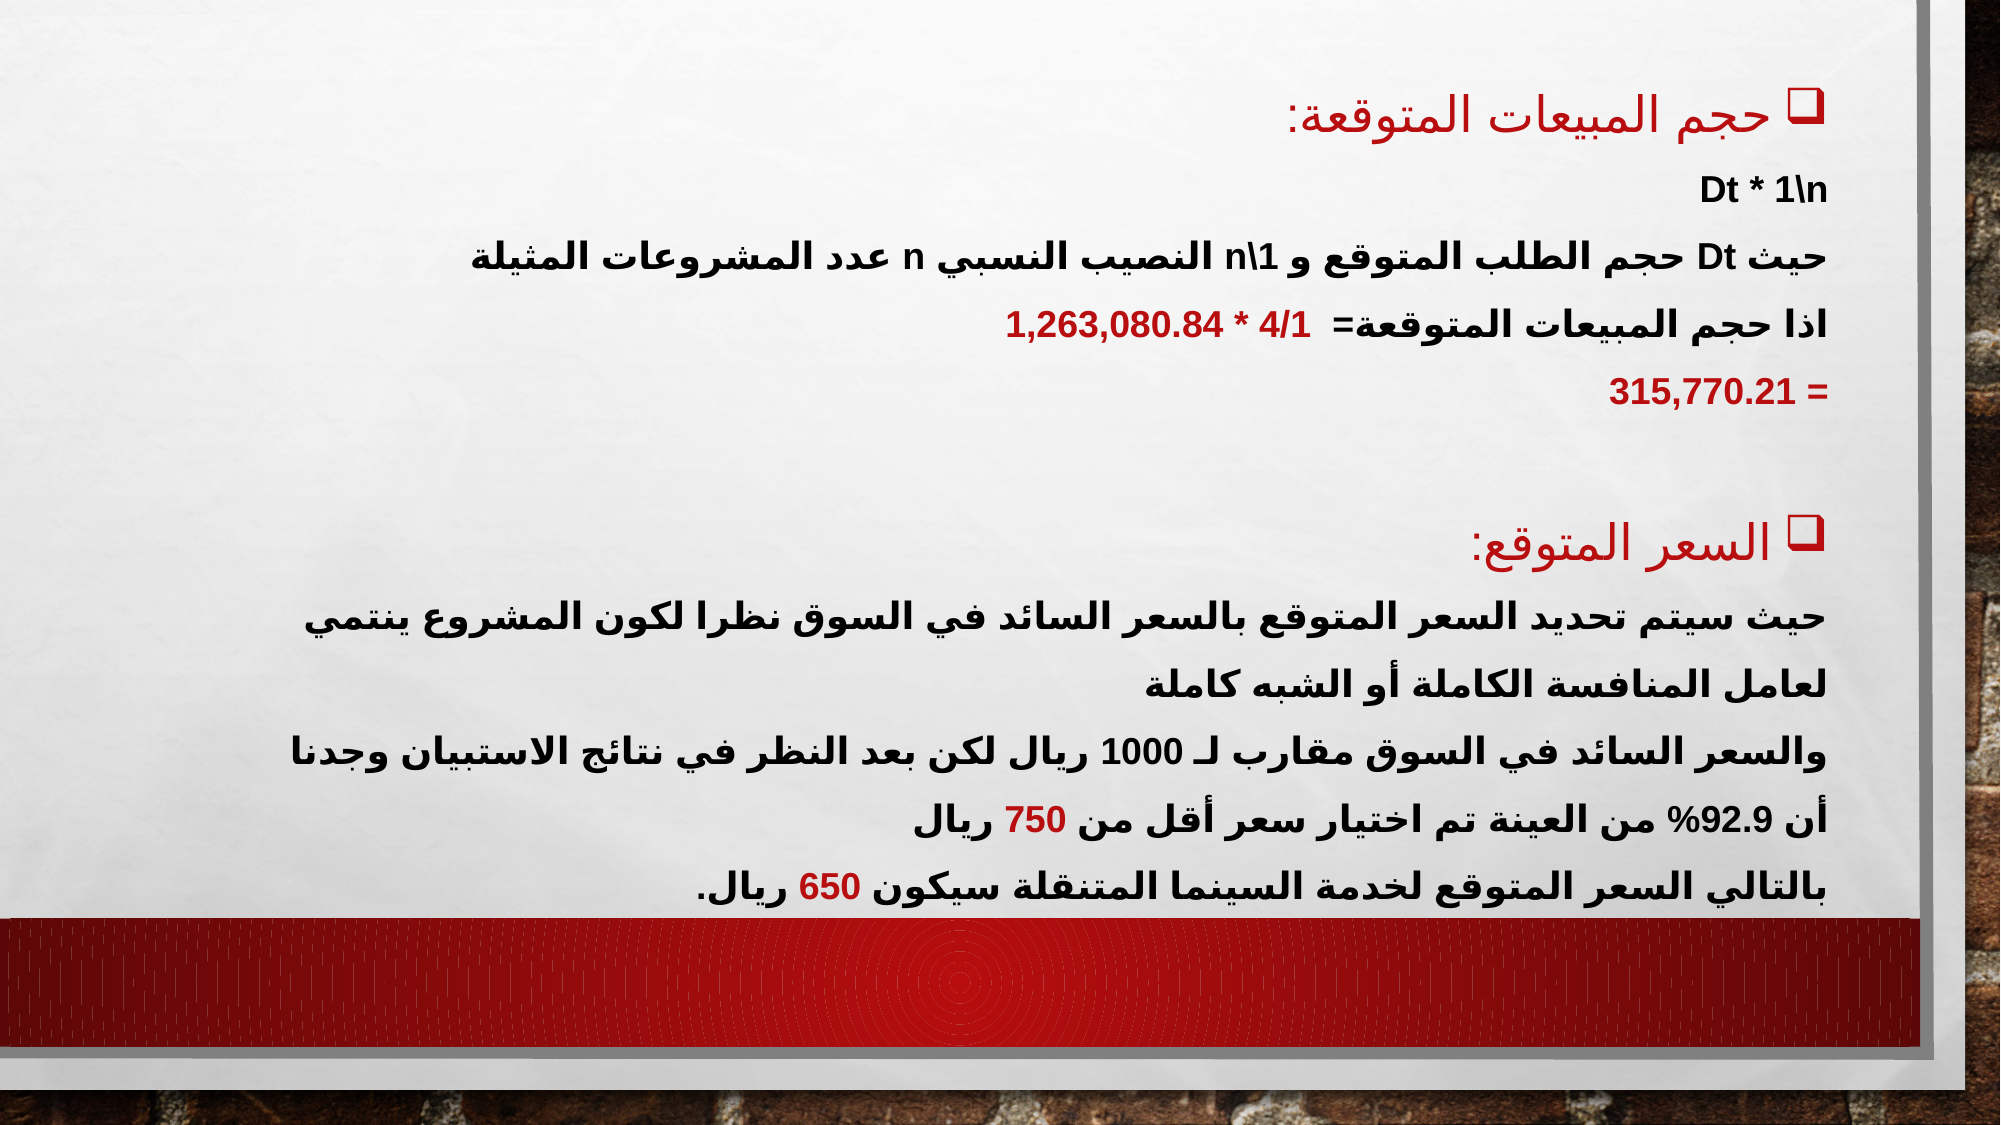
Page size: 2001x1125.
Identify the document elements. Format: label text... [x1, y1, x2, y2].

text_box حجم المبيعات المتوقعة: Dt * 1\n حيث Dt حجم الطلب المتوقع و 1\n النصيب النسبي n عدد المشروعات المثيلة اذا حجم المبيعات المتوقعة= 4/1 * 1,263,080.84 = 315,770.21 السعر المتوقع: حيث سيتم تحديد السعر المتوقع بالسعر السائد في السوق نظرا لكون المشروع ينتمي لعامل المنافسة الكاملة أو الشبه كاملة والسعر السائد في السوق مقارب لـ 1000 ريال لكن بعد النظر في نتائج الاستبيان وجدنا أن 92.9% من العينة تم اختيار سعر أقل من 750 ريال بالتالي السعر المتوقع لخدمة السينما المتنقلة سيكون 650 ريال. [249, 0, 1844, 983]
picture [0, 0, 2000, 1125]
